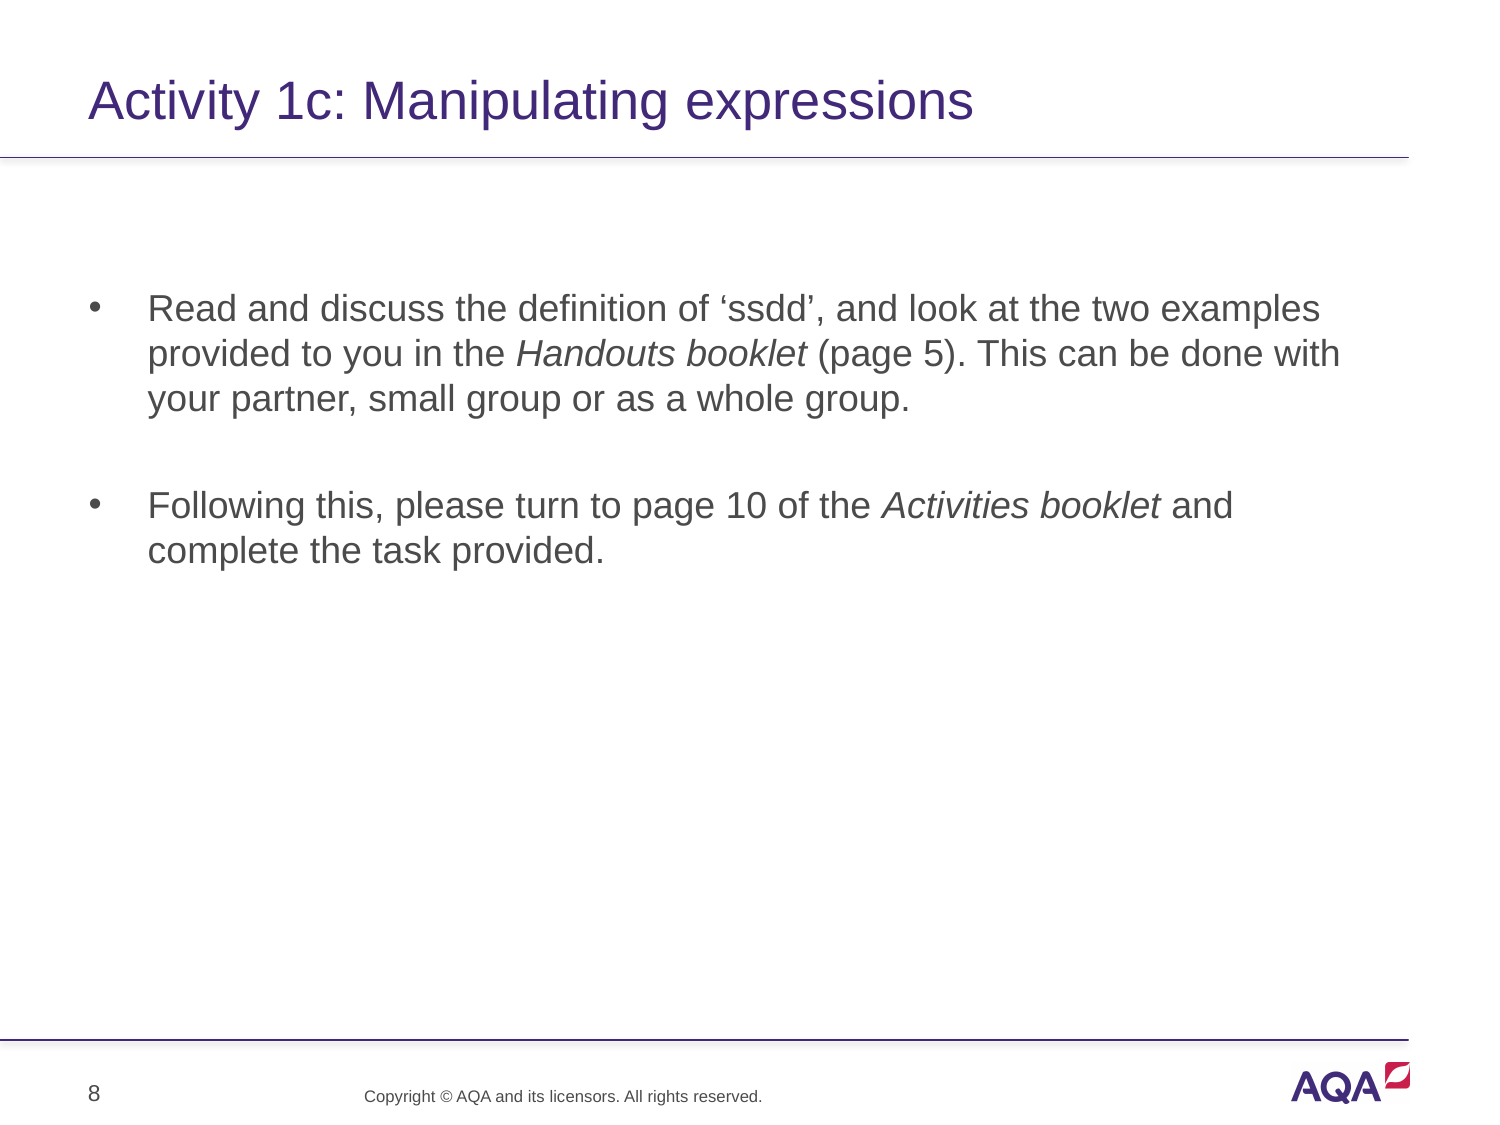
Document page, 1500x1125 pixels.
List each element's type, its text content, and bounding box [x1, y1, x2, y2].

title Activity 1c: Manipulating expressions [88, 72, 1409, 144]
footer Copyright © AQA and its licensors. All rights reserved. [324, 1084, 764, 1124]
picture [1291, 1062, 1410, 1104]
list Read and discuss the definition of ‘ssdd’, and look at the two examples provided to you in the Handouts booklet (page 5). This can be done with your partner, small group or as a whole group. Following this, please turn to page 10 of the Activities booklet and complete the task provided. [88, 284, 1409, 1007]
slide_number 8 [72, 1062, 188, 1123]
